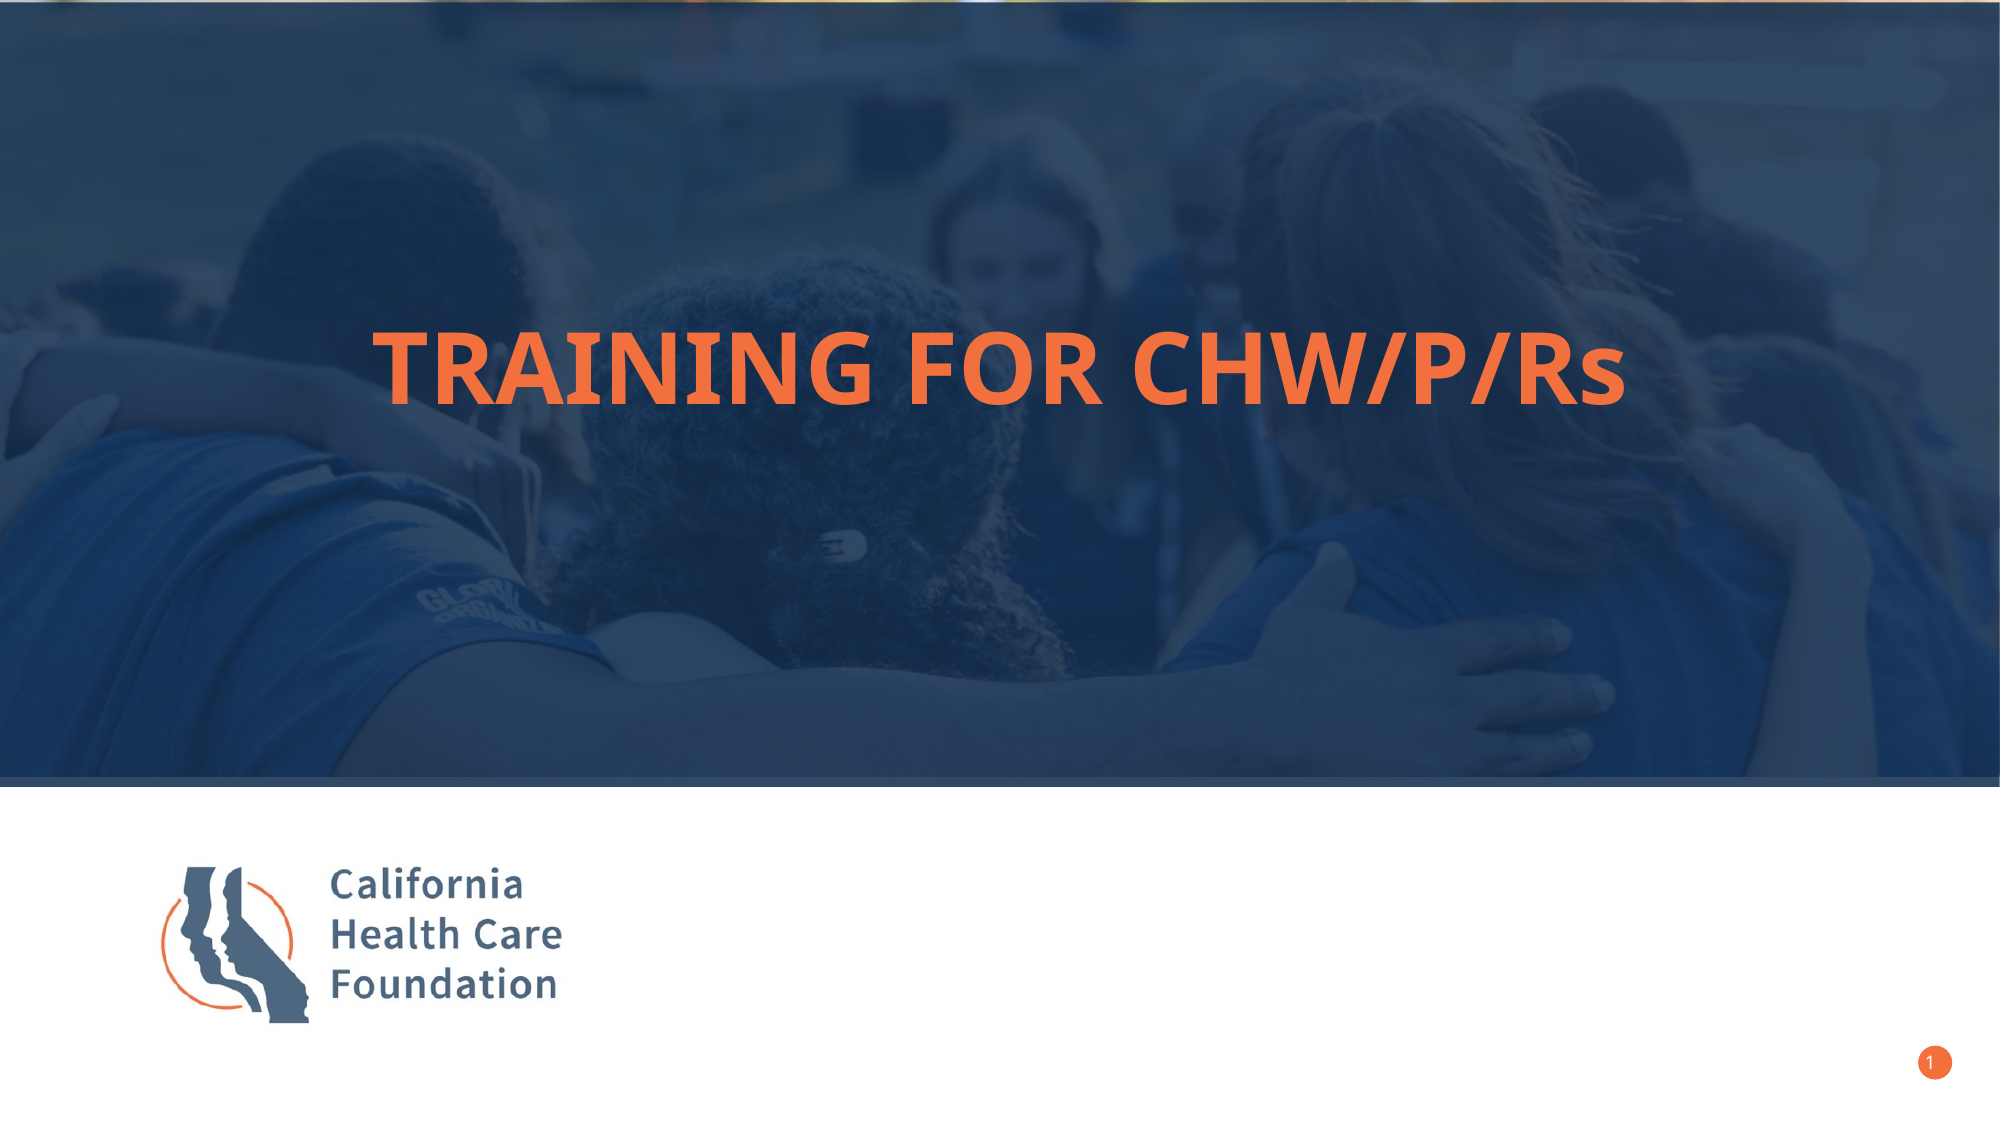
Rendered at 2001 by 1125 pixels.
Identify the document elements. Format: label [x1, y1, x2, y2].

picture [0, 0, 2000, 777]
text_box [0, 777, 2000, 788]
picture [112, 828, 596, 1061]
